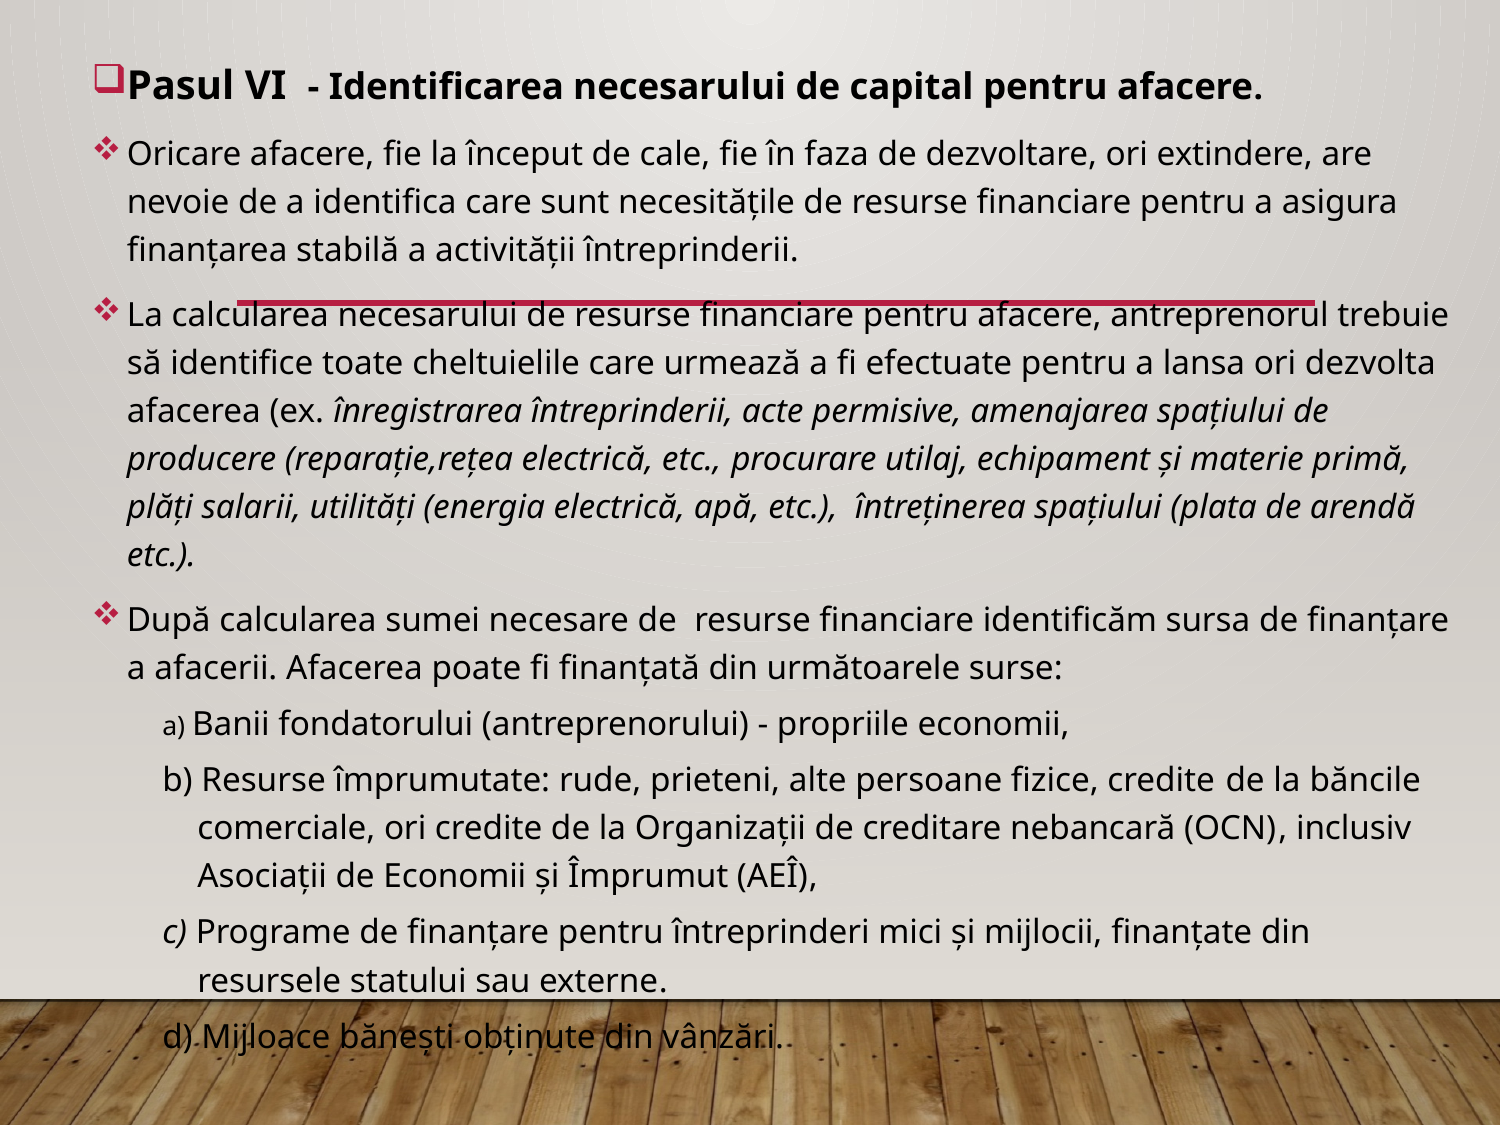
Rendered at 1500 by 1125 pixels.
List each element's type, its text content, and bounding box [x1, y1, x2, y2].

list Pasul VI - Identificarea necesarului de capital pentru afacere. Oricare afacere, fie la început de cale, fie în faza de dezvoltare, ori extindere, are nevoie de a identifica care sunt necesitățile de resurse financiare pentru a asigura finanțarea stabilă a activității întreprinderii. La calcularea necesarului de resurse financiare pentru afacere, antreprenorul trebuie să identifice toate cheltuielile care urmează a fi efectuate pentru a lansa ori dezvolta afacerea (ex. înregistrarea întreprinderii, acte permisive, amenajarea spațiului de producere (reparație,rețea electrică, etc., procurare utilaj, echipament și materie primă, plăți salarii, utilități (energia electrică, apă, etc.), întreținerea spațiului (plata de arendă etc.). După calcularea sumei necesare de resurse financiare identificăm sursa de finanțare a afacerii. Afacerea poate fi finanțată din următoarele surse: a) Banii fondatorului (antreprenorului) - propriile economii, b) Resurse împrumutate: rude, prieteni, alte persoane fizice, credite de la băncile comerciale, ori credite de la Organizații de creditare nebancară (OCN), inclusiv Asociații de Economii și Împrumut (AEÎ), c) Programe de finanțare pentru întreprinderi mici și mijlocii, finanțate din resursele statului sau externe. d) Mijloace băneşti obținute din vânzări. [76, 42, 1473, 1071]
picture [0, 999, 1500, 1125]
